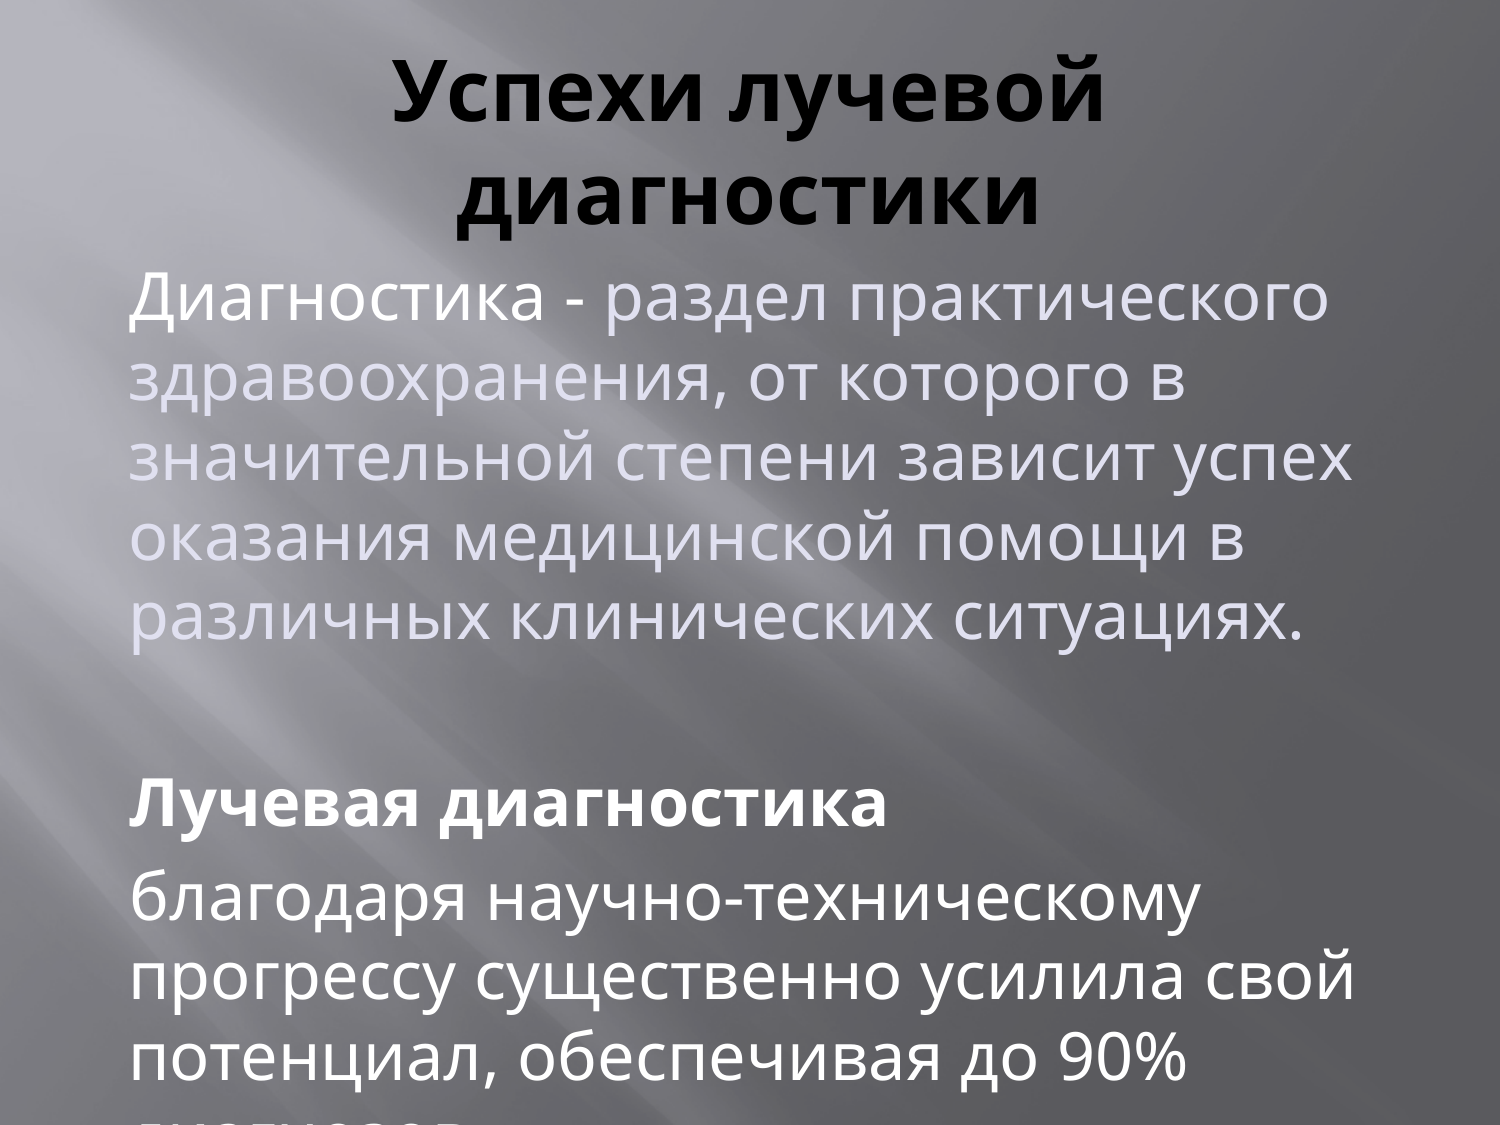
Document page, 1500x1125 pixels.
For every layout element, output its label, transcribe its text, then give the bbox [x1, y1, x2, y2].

list Диагностика - раздел практического здравоохранения, от которого в значительной степени зависит успех оказания медицинской помощи в различных клинических ситуациях. Лучевая диагностика благодаря научно-техническому прогрессу существенно усилила свой потенциал, обеспечивая до 90% диагнозов. [23, 246, 1477, 1035]
title Успехи лучевой диагностики [75, 45, 1425, 233]
